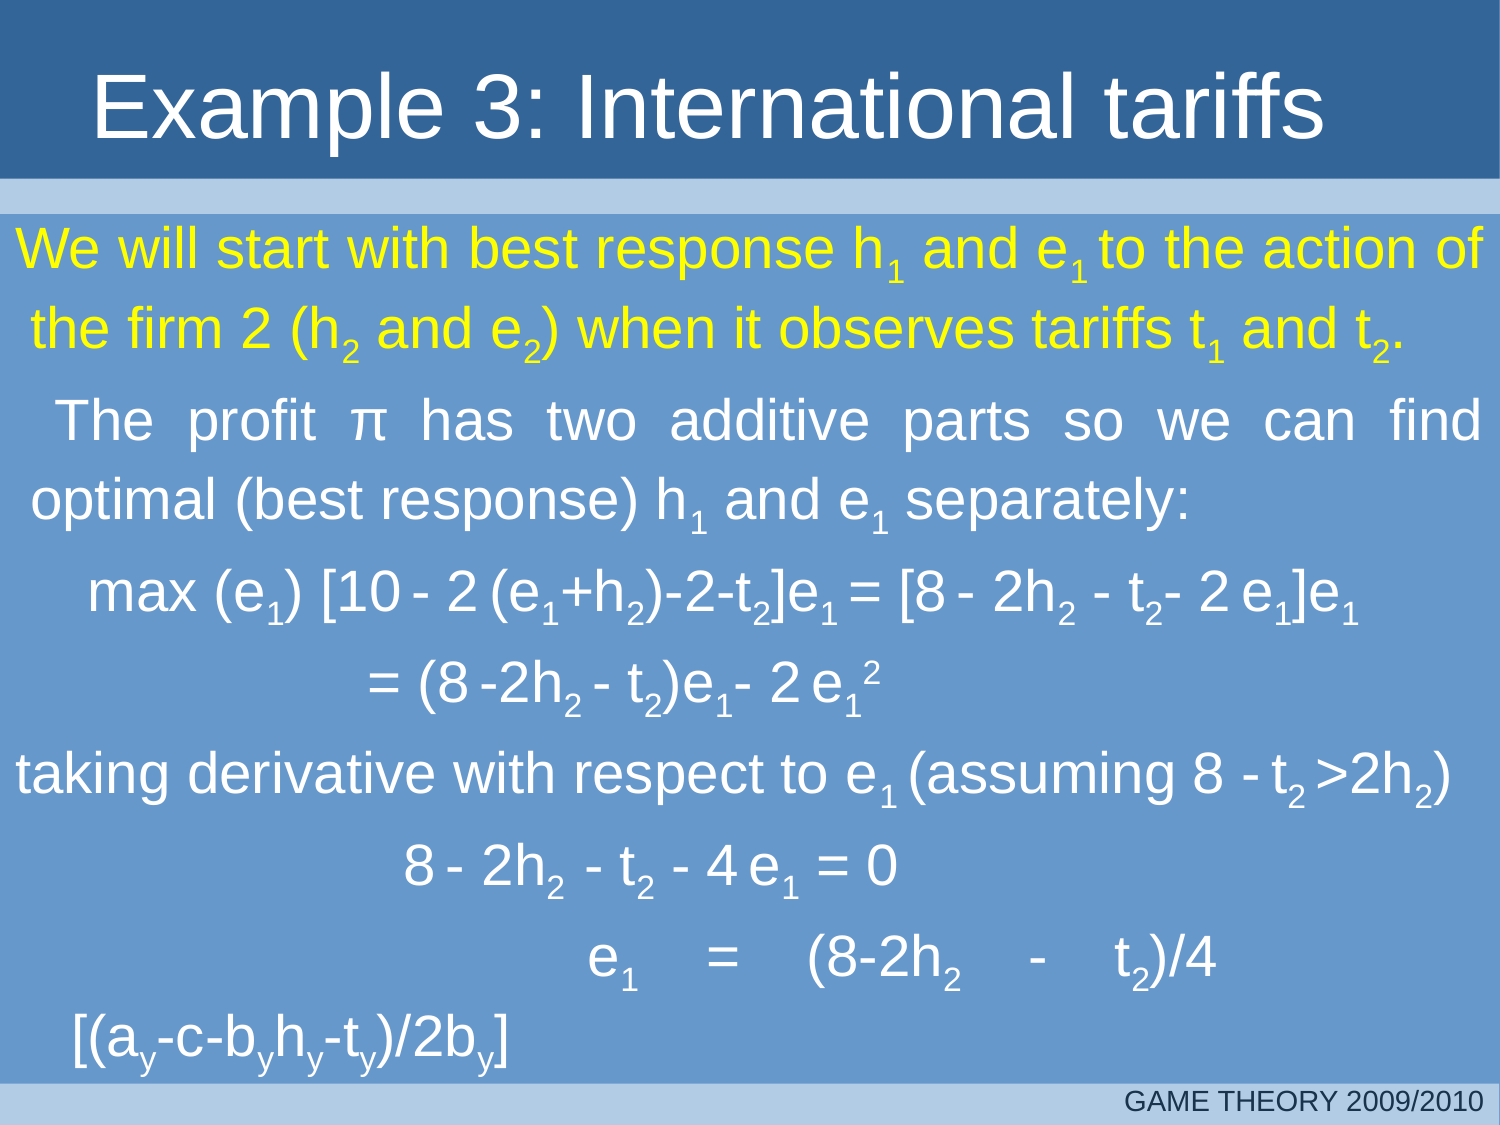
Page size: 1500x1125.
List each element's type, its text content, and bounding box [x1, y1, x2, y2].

list We will start with best response h1 and e1 to the action of the firm 2 (h2 and e2) when it observes tariffs t1 and t2. The profit π has two additive parts so we can find optimal (best response) h1 and e1 separately: max (e1) [10 - 2 (e1+h2)-2-t2]e1 = [8 - 2h2 - t2- 2 e1]e1 = (8 -2h2 - t2)e1- 2 e12 taking derivative with respect to e1 (assuming 8 - t2 >2h2) 8 - 2h2 - t2 - 4 e1 = 0 e1 = (8-2h2 - t2)/4 [(ay-c-byhy-ty)/2by] [0, 202, 1500, 960]
text_box GAME THEORY 2009/2010 [1109, 1075, 1500, 1125]
title Example 3: International tariffs [74, 42, 1436, 162]
